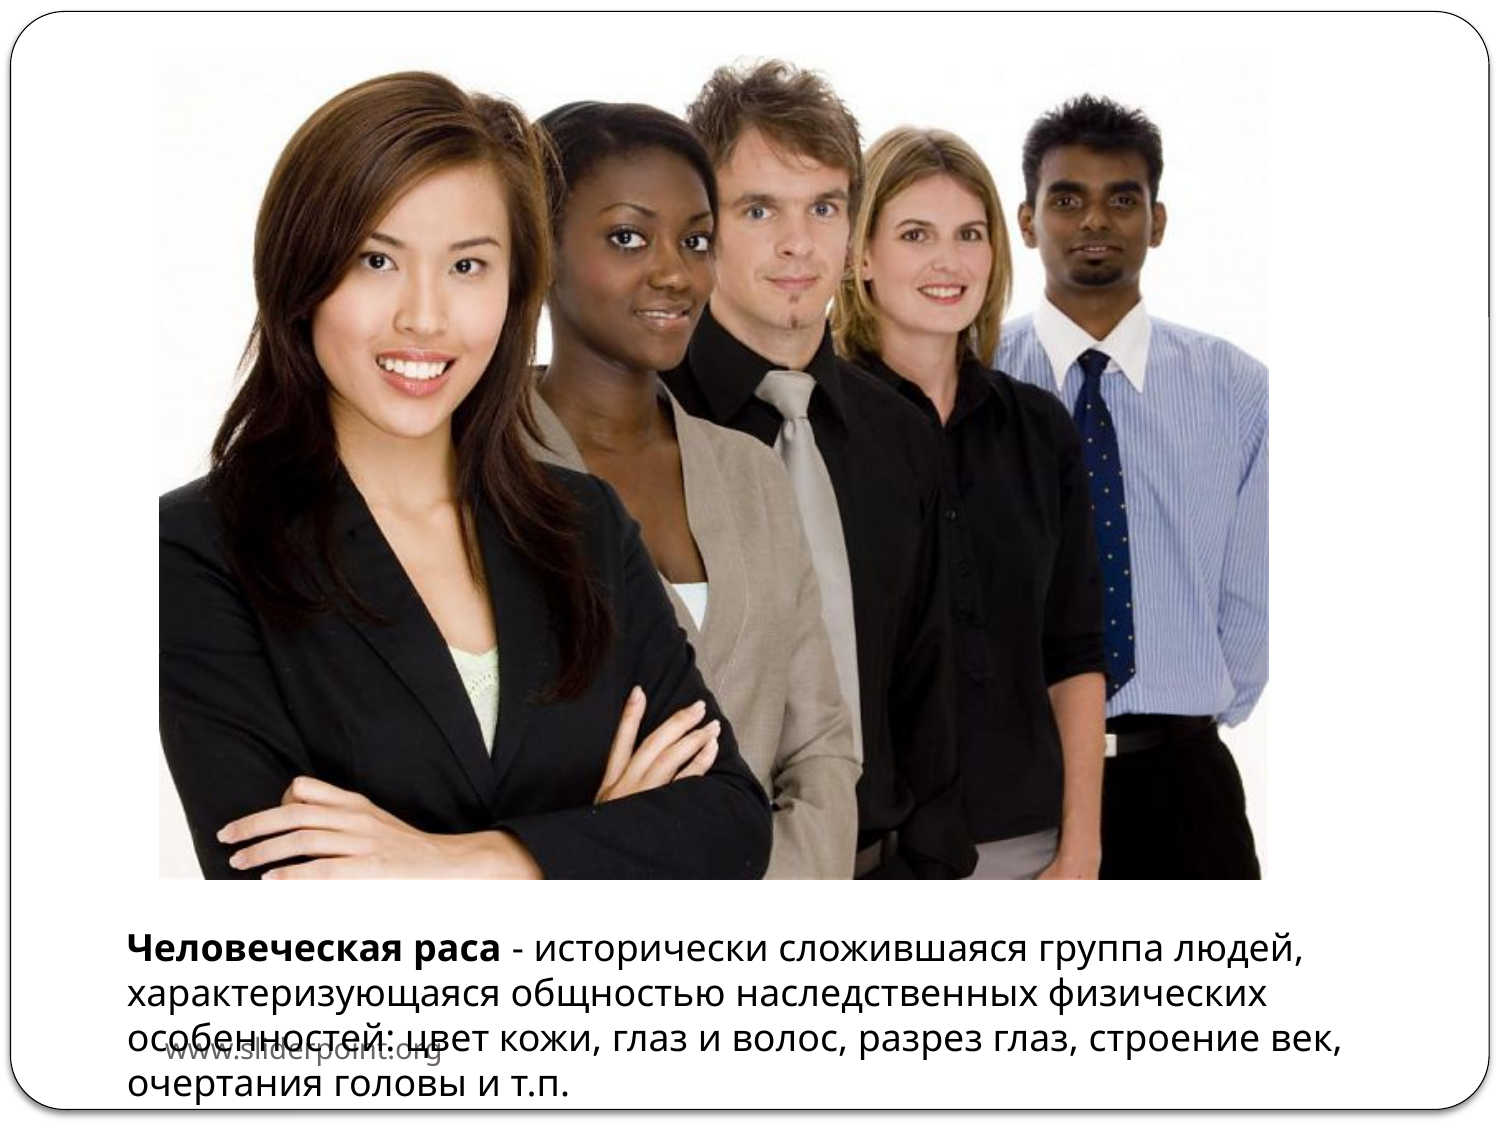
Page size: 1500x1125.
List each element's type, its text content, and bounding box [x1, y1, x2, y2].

footer www.sliderpoint.org [150, 1012, 800, 1088]
picture [159, 54, 1269, 880]
text_box Человеческая раса - исторически сложившаяся группа людей, характеризующаяся общностью наследственных физических особенностей: цвет кожи, глаз и волос, разрез глаз, строение век, очертания головы и т.п. [112, 916, 1424, 1112]
